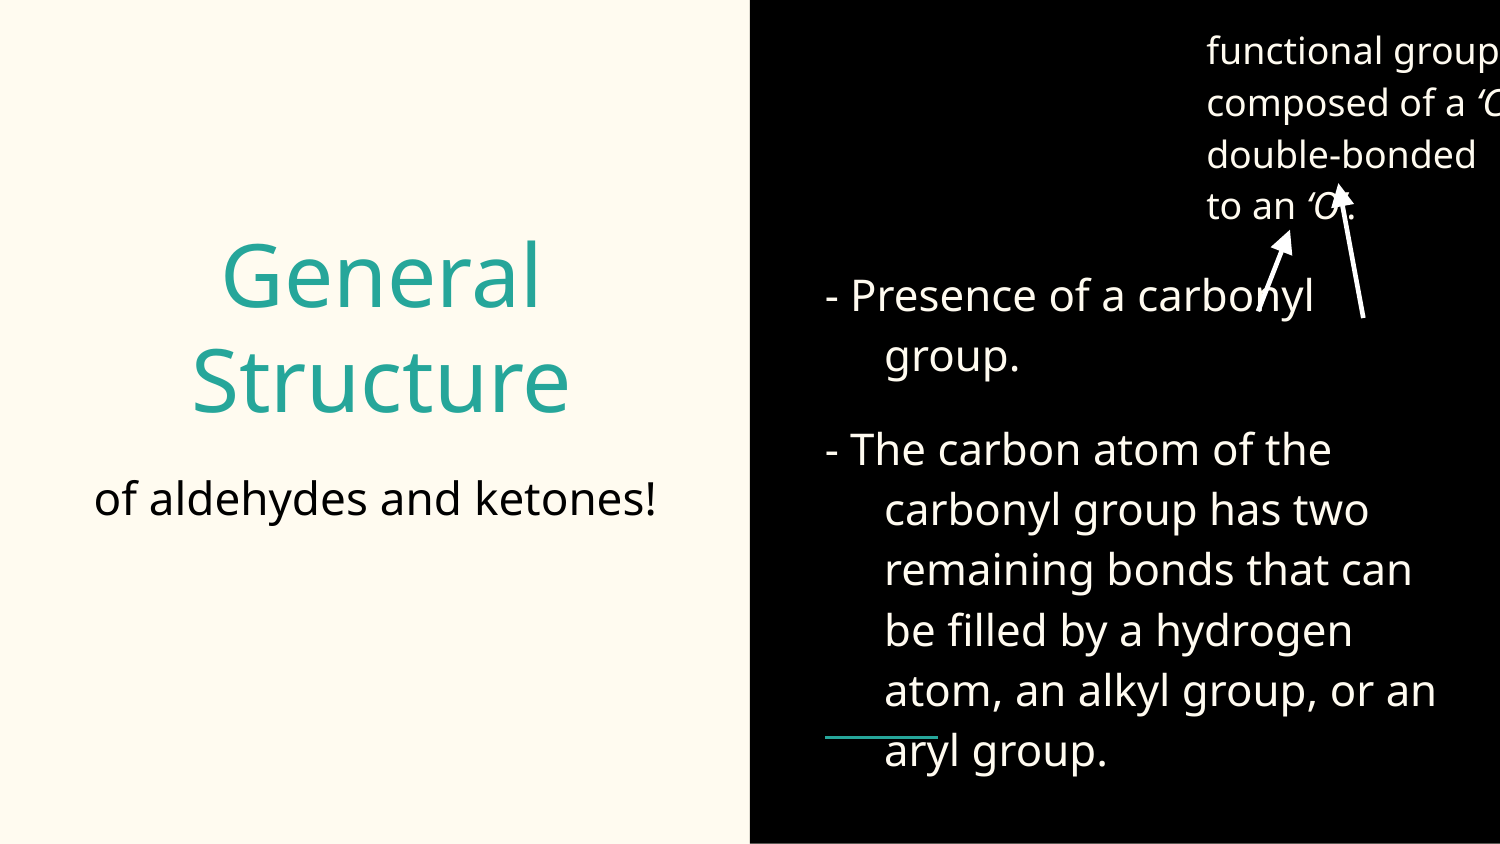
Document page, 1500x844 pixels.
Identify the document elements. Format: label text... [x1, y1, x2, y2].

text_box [1338, 182, 1364, 319]
subtitle of aldehydes and ketones! [43, 454, 708, 675]
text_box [1257, 229, 1291, 312]
list - Presence of a carbonyl group. - The carbon atom of the carbonyl group has two remaining bonds that can be filled by a hydrogen atom, an alkyl group, or an aryl group. [794, 214, 1470, 821]
title General Structure [20, 226, 743, 446]
text_box functional group composed of a ‘C’ double-bonded to an ‘O’. [1191, 0, 1500, 370]
